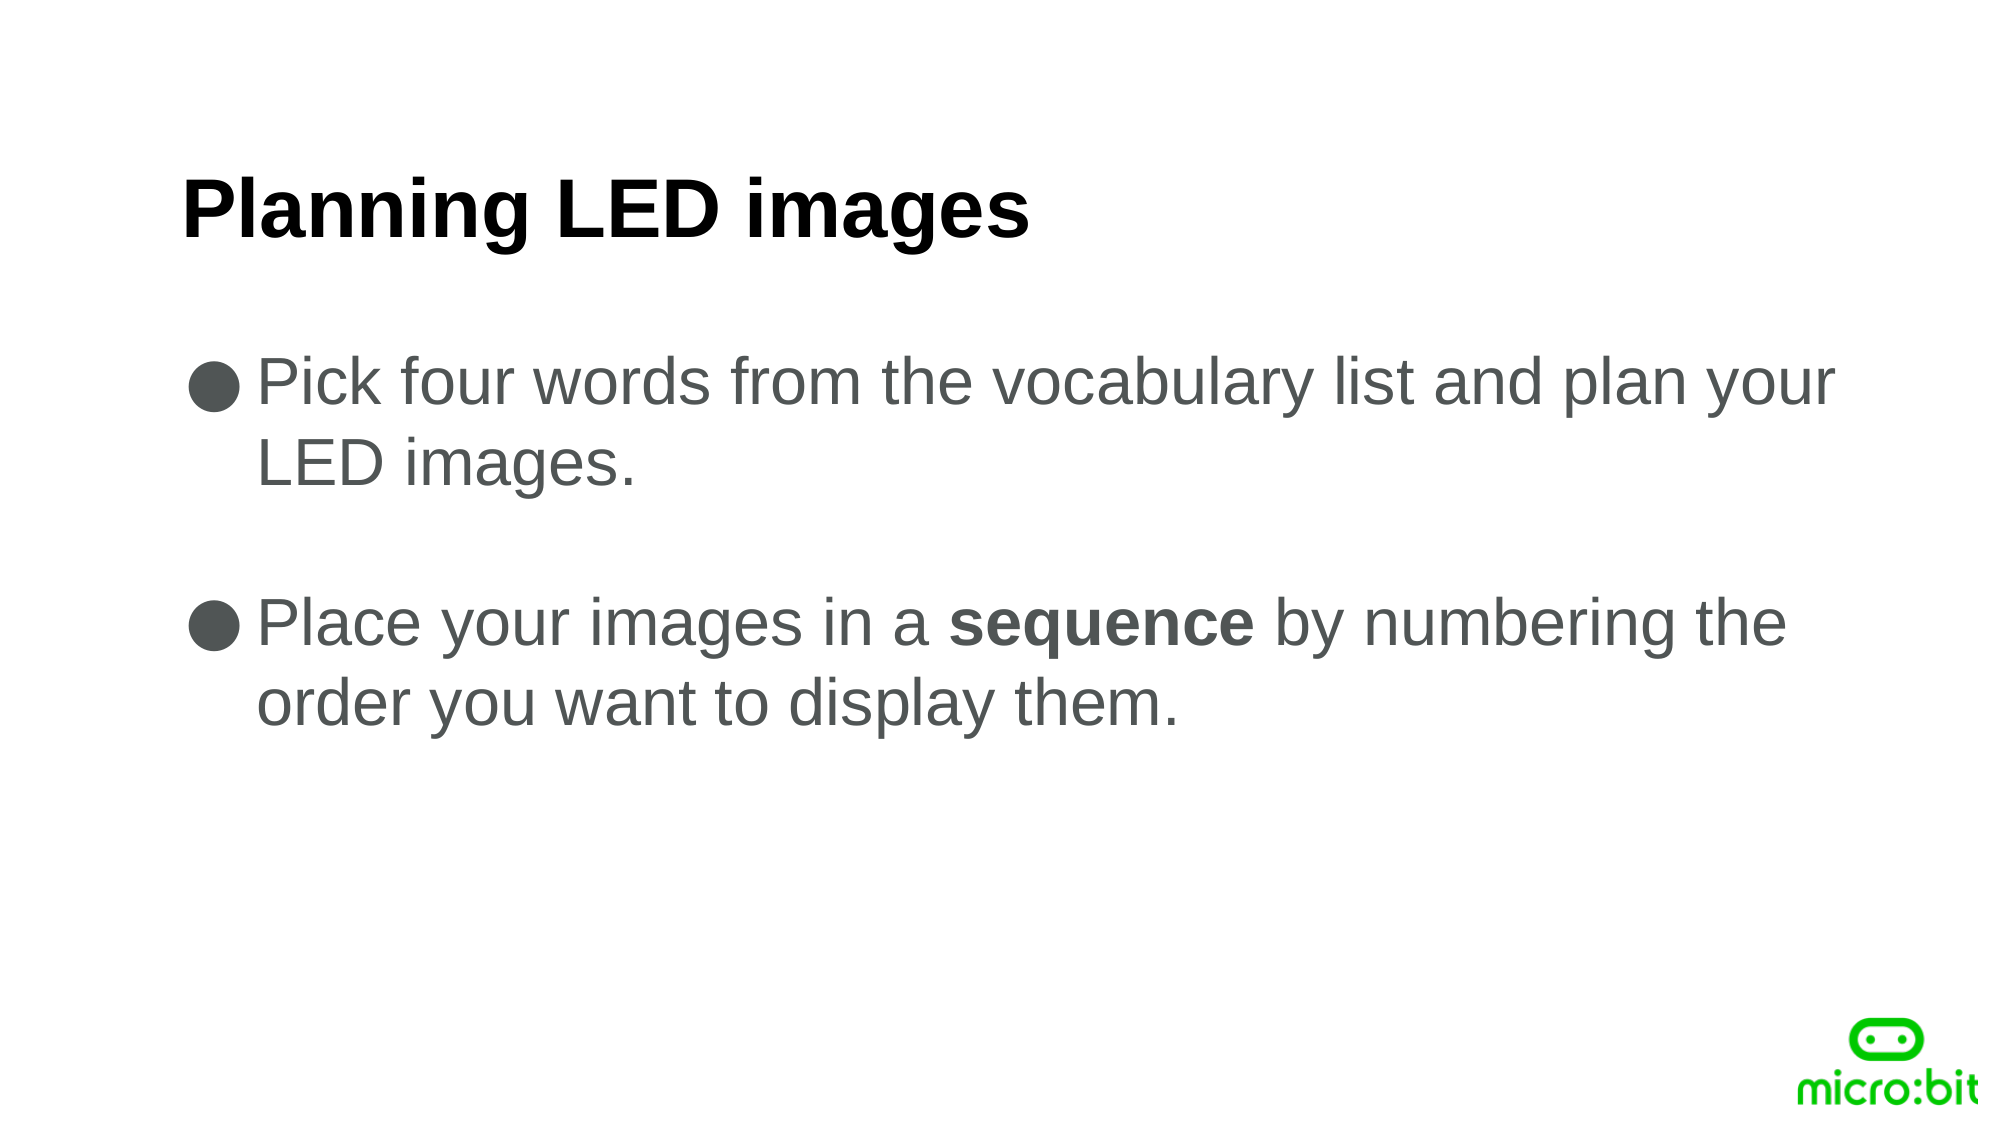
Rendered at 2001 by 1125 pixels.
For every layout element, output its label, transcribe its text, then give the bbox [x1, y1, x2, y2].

picture [1797, 1017, 1978, 1106]
text_box Planning LED images Pick four words from the vocabulary list and plan your LED images. Place your images in a sequence by numbering the order you want to display them. [166, 60, 1918, 884]
